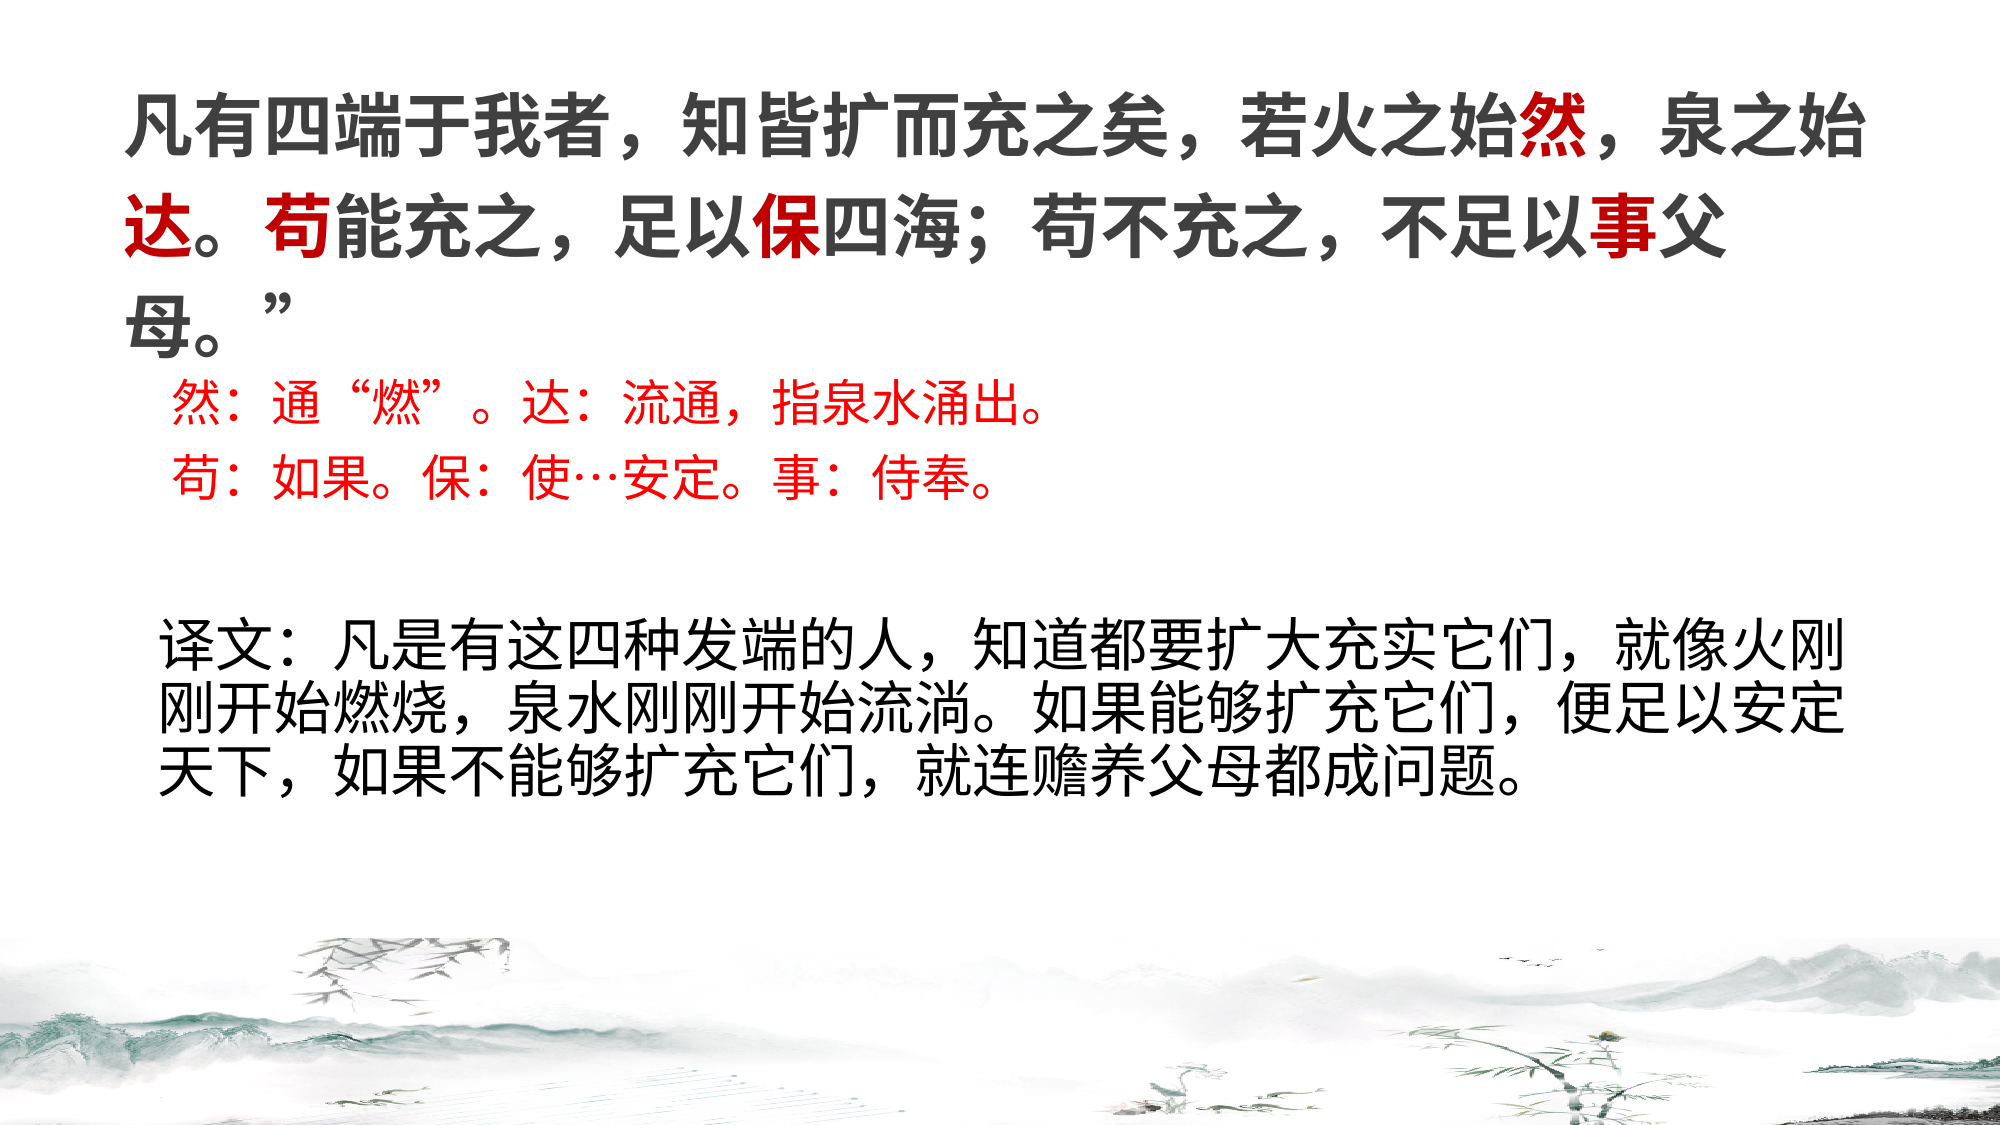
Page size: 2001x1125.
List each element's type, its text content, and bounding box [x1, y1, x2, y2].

text_box 译文：凡是有这四种发端的人，知道都要扩大充实它们，就像火刚刚开始燃烧，泉水刚刚开始流淌。如果能够扩充它们，便足以安定天下，如果不能够扩充它们，就连赡养父母都成问题。 [142, 608, 1920, 938]
picture [0, 938, 2000, 1125]
text_box 凡有四端于我者，知皆扩而充之矣，若火之始然，泉之始达。苟能充之，足以保四海；苟不充之，不足以事父母。” [108, 57, 1891, 375]
text_box 然：通“燃”。达：流通，指泉水涌出。 苟：如果。保：使…安定。事：侍奉。 [156, 370, 1781, 531]
